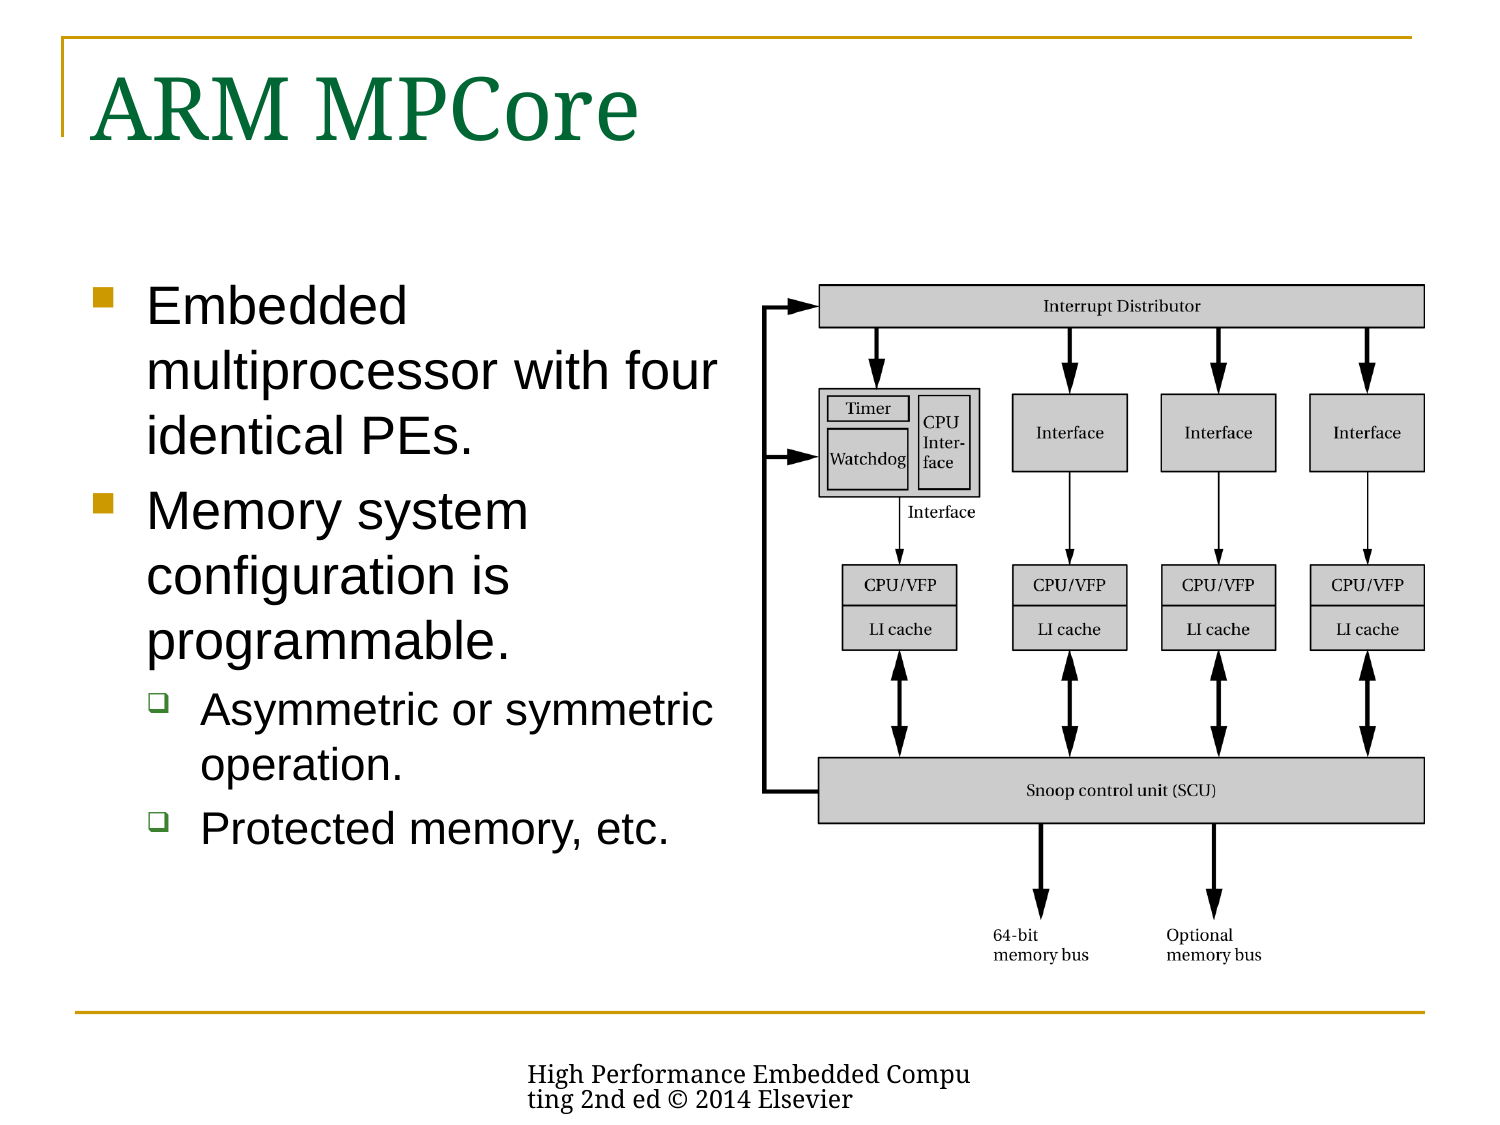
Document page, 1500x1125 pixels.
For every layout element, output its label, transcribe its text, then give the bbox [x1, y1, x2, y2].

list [762, 284, 1426, 984]
title ARM MPCore [75, 45, 1425, 233]
list Embedded multiprocessor with four identical PEs. Memory system configuration is programmable. Asymmetric or symmetric operation. Protected memory, etc. [75, 262, 738, 1006]
footer High Performance Embedded Computing 2nd ed © 2014 Elsevier [512, 1025, 988, 1100]
